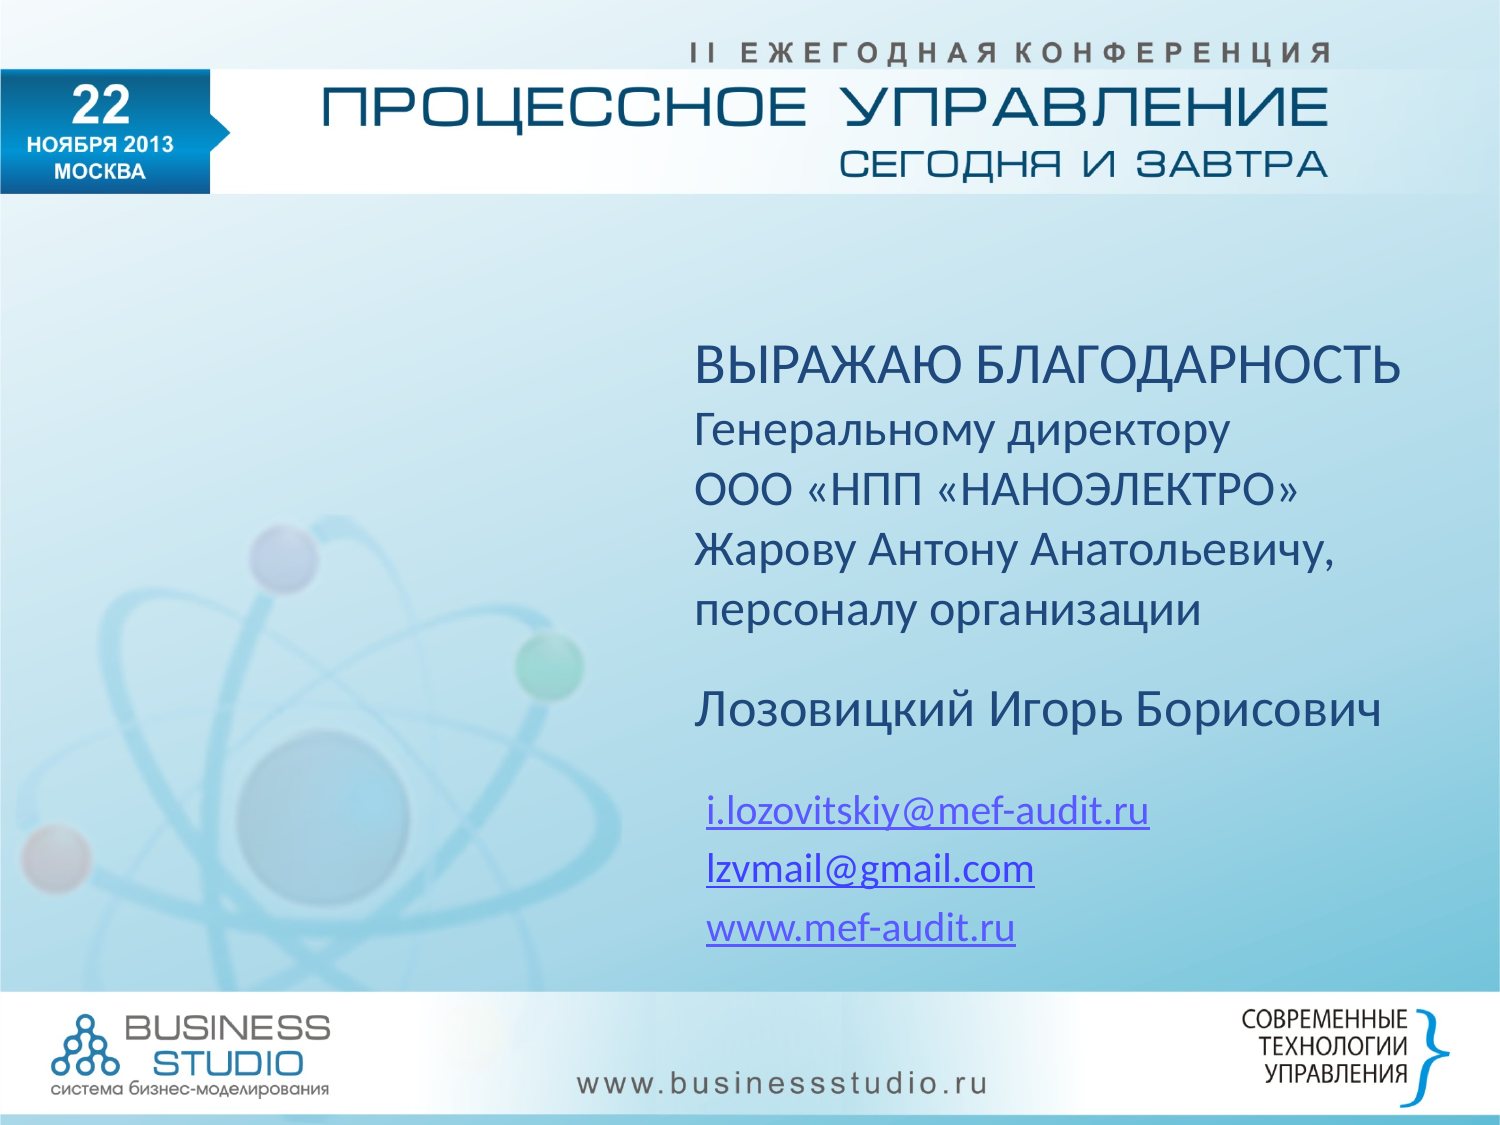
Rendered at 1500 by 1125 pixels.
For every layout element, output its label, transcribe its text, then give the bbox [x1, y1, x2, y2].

text_box i.lozovitskiy@mef-audit.ru lzvmail@gmail.com www.mef-audit.ru [690, 775, 1294, 909]
picture [0, 0, 1500, 1125]
text_box Лозовицкий Игорь Борисович [679, 664, 1401, 760]
text_box ВЫРАЖАЮ БЛАГОДАРНОСТЬ Генеральному директору ООО «НПП «НАНОЭЛЕКТРО» Жарову Антону Анатольевичу, персоналу организации [679, 318, 1483, 397]
